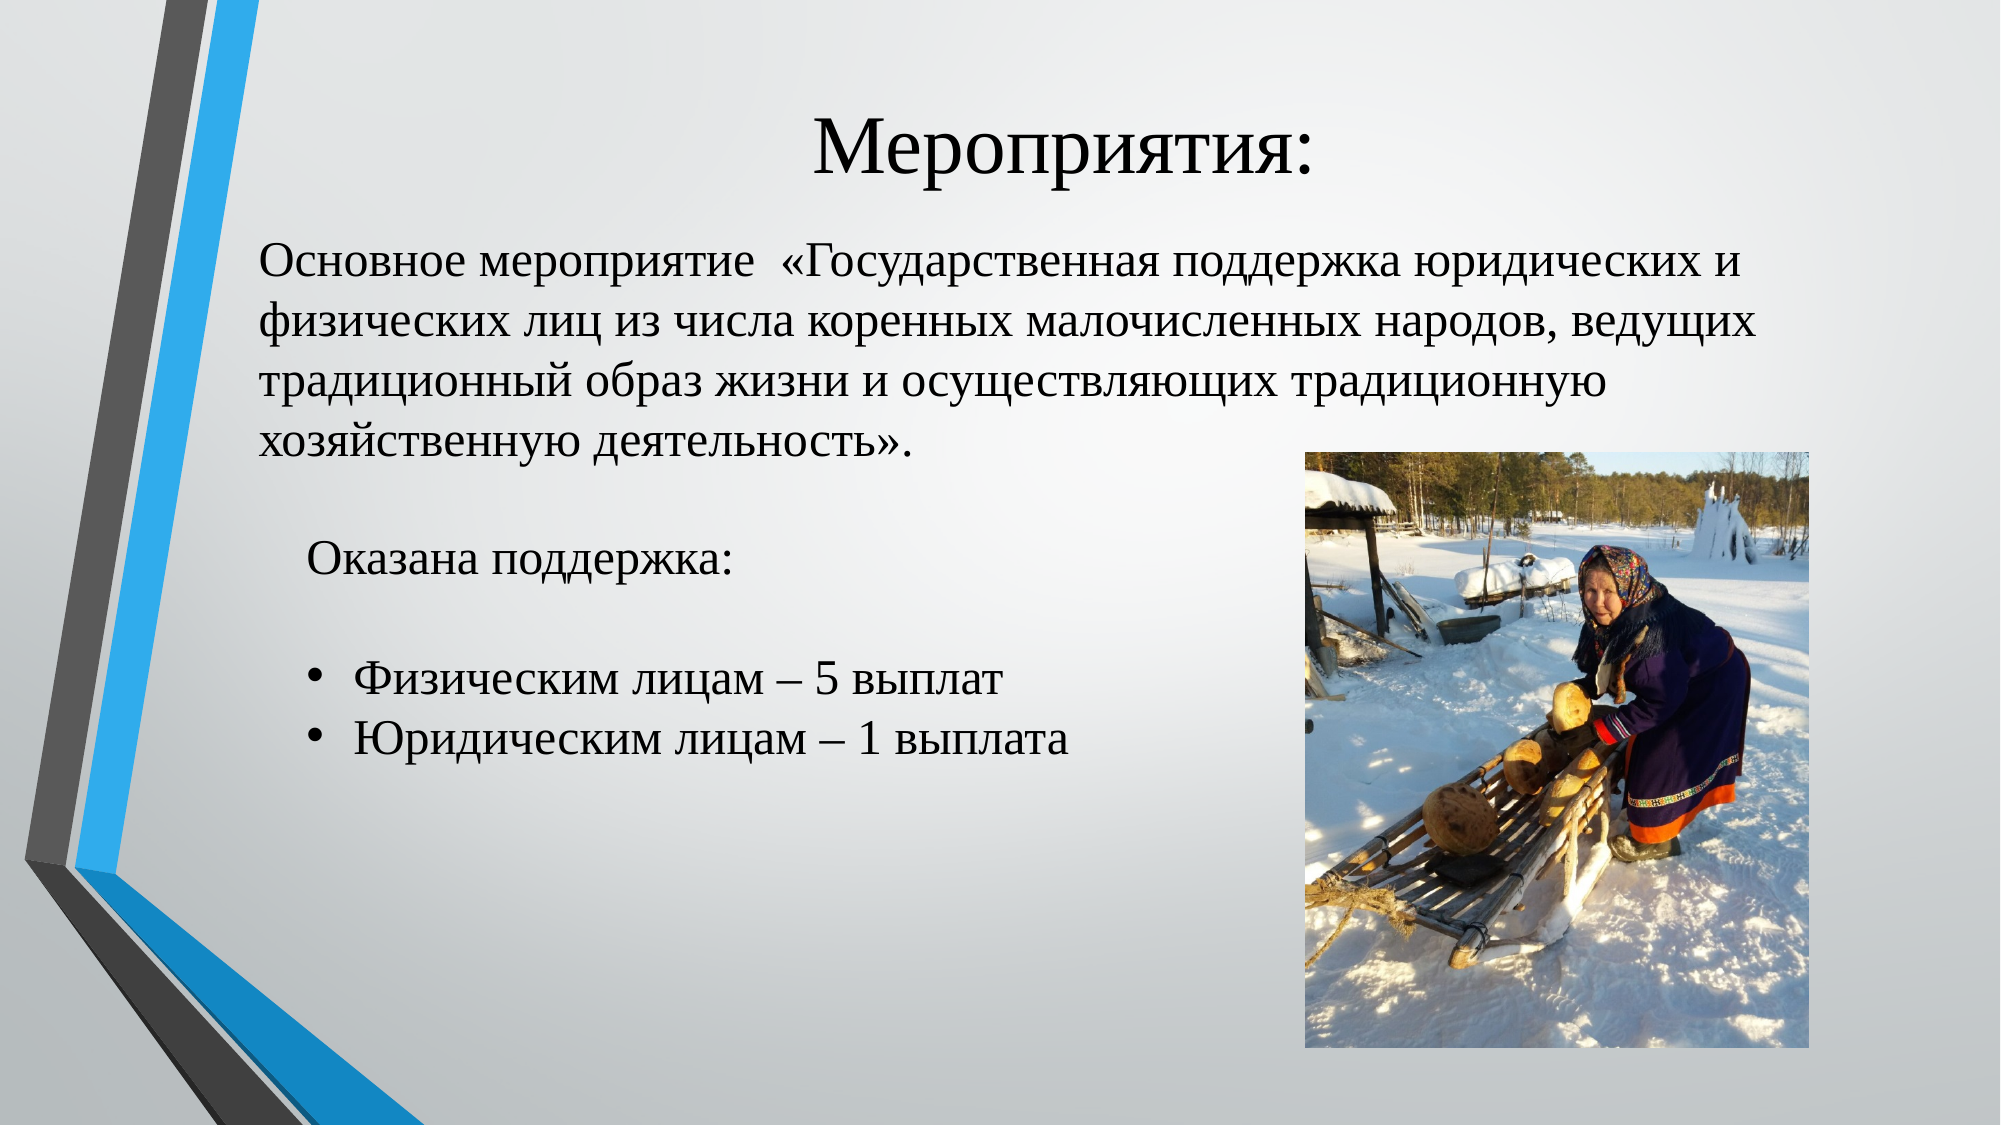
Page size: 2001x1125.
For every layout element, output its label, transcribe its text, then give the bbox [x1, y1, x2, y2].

text_box Оказана поддержка: Физическим лицам – 5 выплат Юридическим лицам – 1 выплата [291, 517, 1122, 772]
picture [1304, 452, 1809, 1048]
title Мероприятия: [243, 20, 1887, 204]
list Основное мероприятие «Государственная поддержка юридических и физических лиц из числа коренных малочисленных народов, ведущих традиционный образ жизни и осуществляющих традиционную хозяйственную деятельность». [243, 204, 1887, 489]
